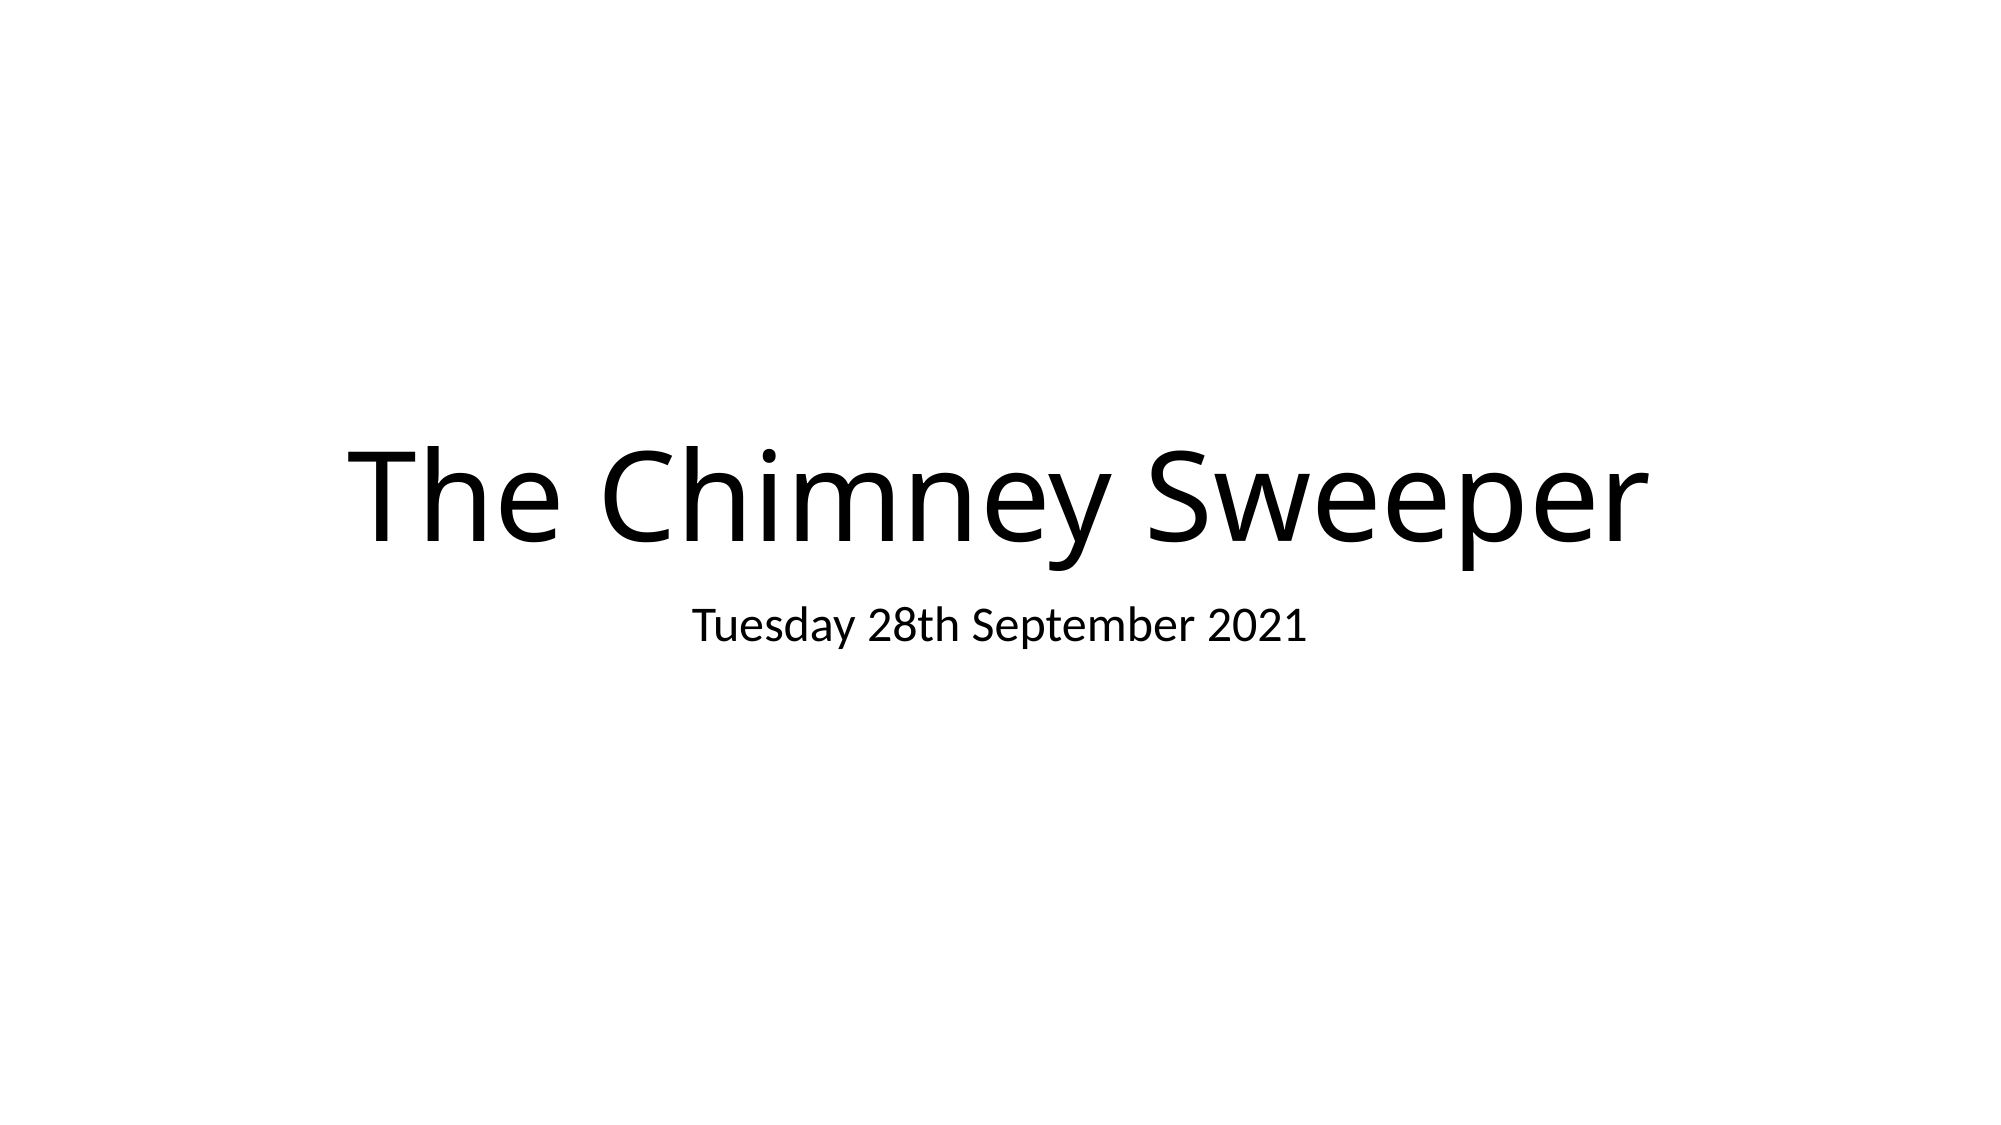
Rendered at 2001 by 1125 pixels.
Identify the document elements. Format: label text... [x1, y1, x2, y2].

subtitle Tuesday 28th September 2021 [249, 590, 1750, 863]
title The Chimney Sweeper [249, 184, 1750, 576]
